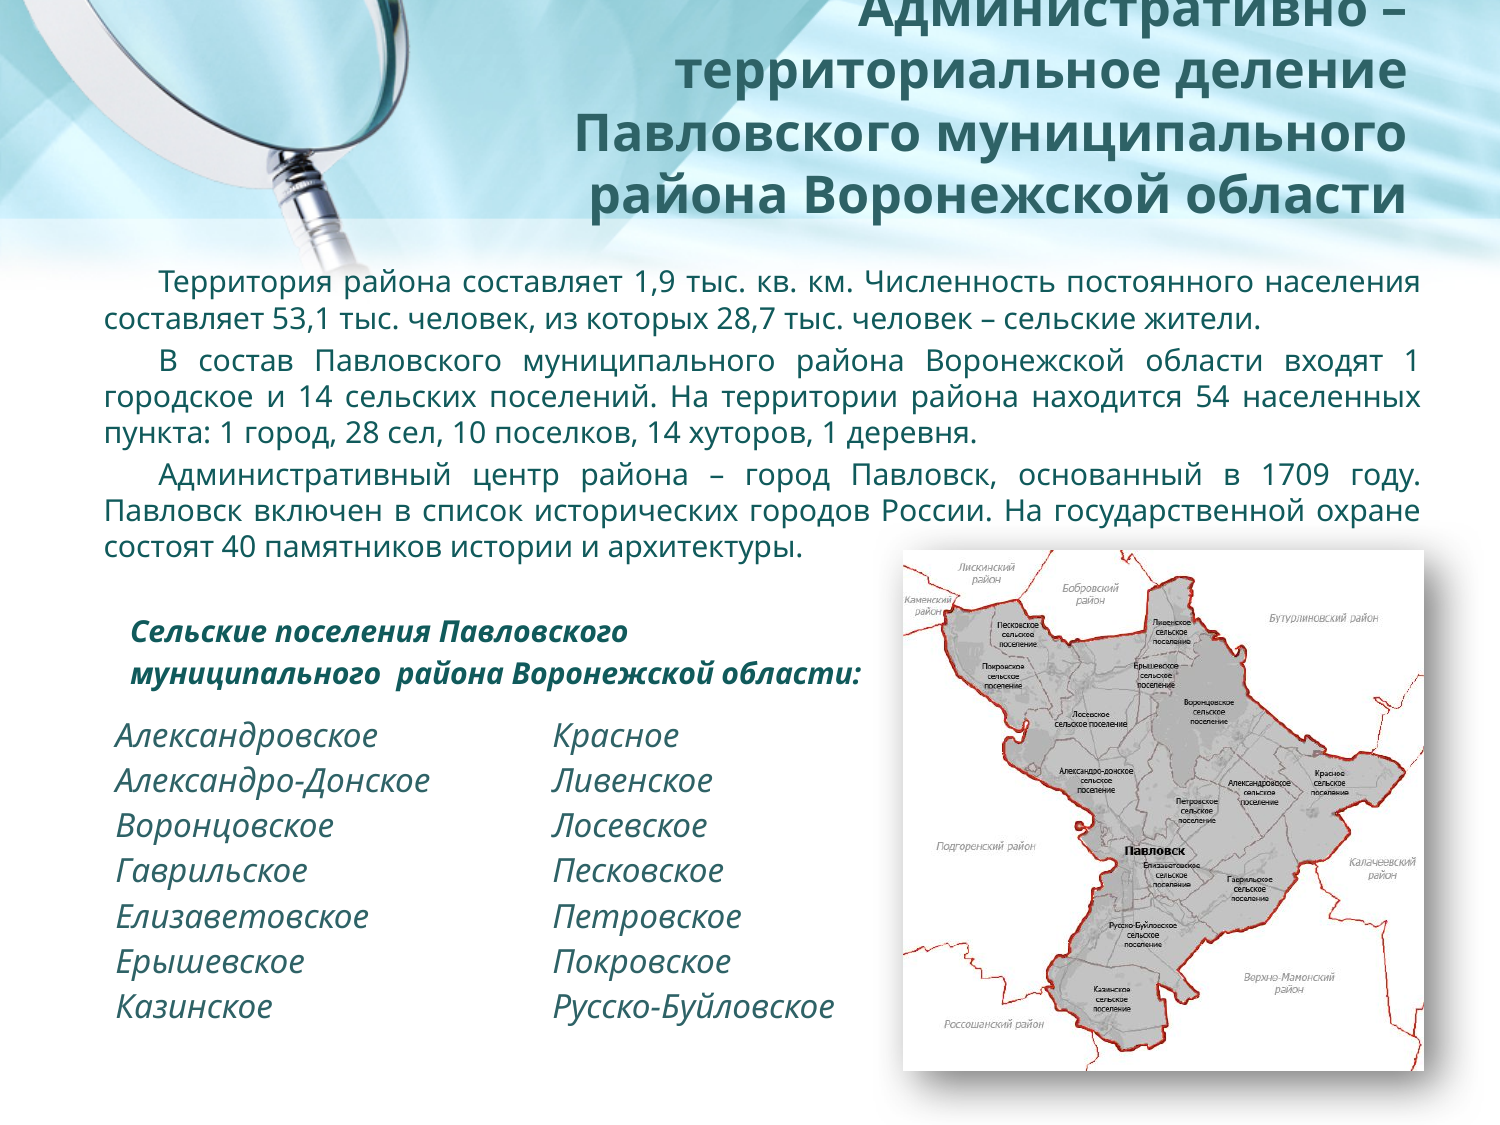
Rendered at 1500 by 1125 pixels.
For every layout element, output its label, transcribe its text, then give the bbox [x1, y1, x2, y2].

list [903, 550, 1424, 1071]
picture [0, 0, 1500, 1125]
table_header Александровское Александро-Донское Воронцовское Гаврильское Елизаветовское Ерышевское Казинское [100, 704, 537, 1036]
title Административно – территориальное деление Павловского муниципального района Воронежской области [442, 42, 1424, 232]
table_header Красное Ливенское Лосевское Песковское Петровское Покровское Русско-Буйловское [537, 704, 898, 1036]
list Территория района составляет 1,9 тыс. кв. км. Численность постоянного населения составляет 53,1 тыс. человек, из которых 28,7 тыс. человек – сельские жители. В состав Павловского муниципального района Воронежской области входят 1 городское и 14 сельских поселений. На территории района находится 54 населенных пункта: 1 город, 28 сел, 10 поселков, 14 хуторов, 1 деревня. Административный центр района – город Павловск, основанный в 1709 году. Павловск включен в список исторических городов России. На государственной охране состоят 40 памятников истории и архитектуры. Сельские поселения Павловского муниципального района Воронежской области: [88, 255, 1436, 728]
